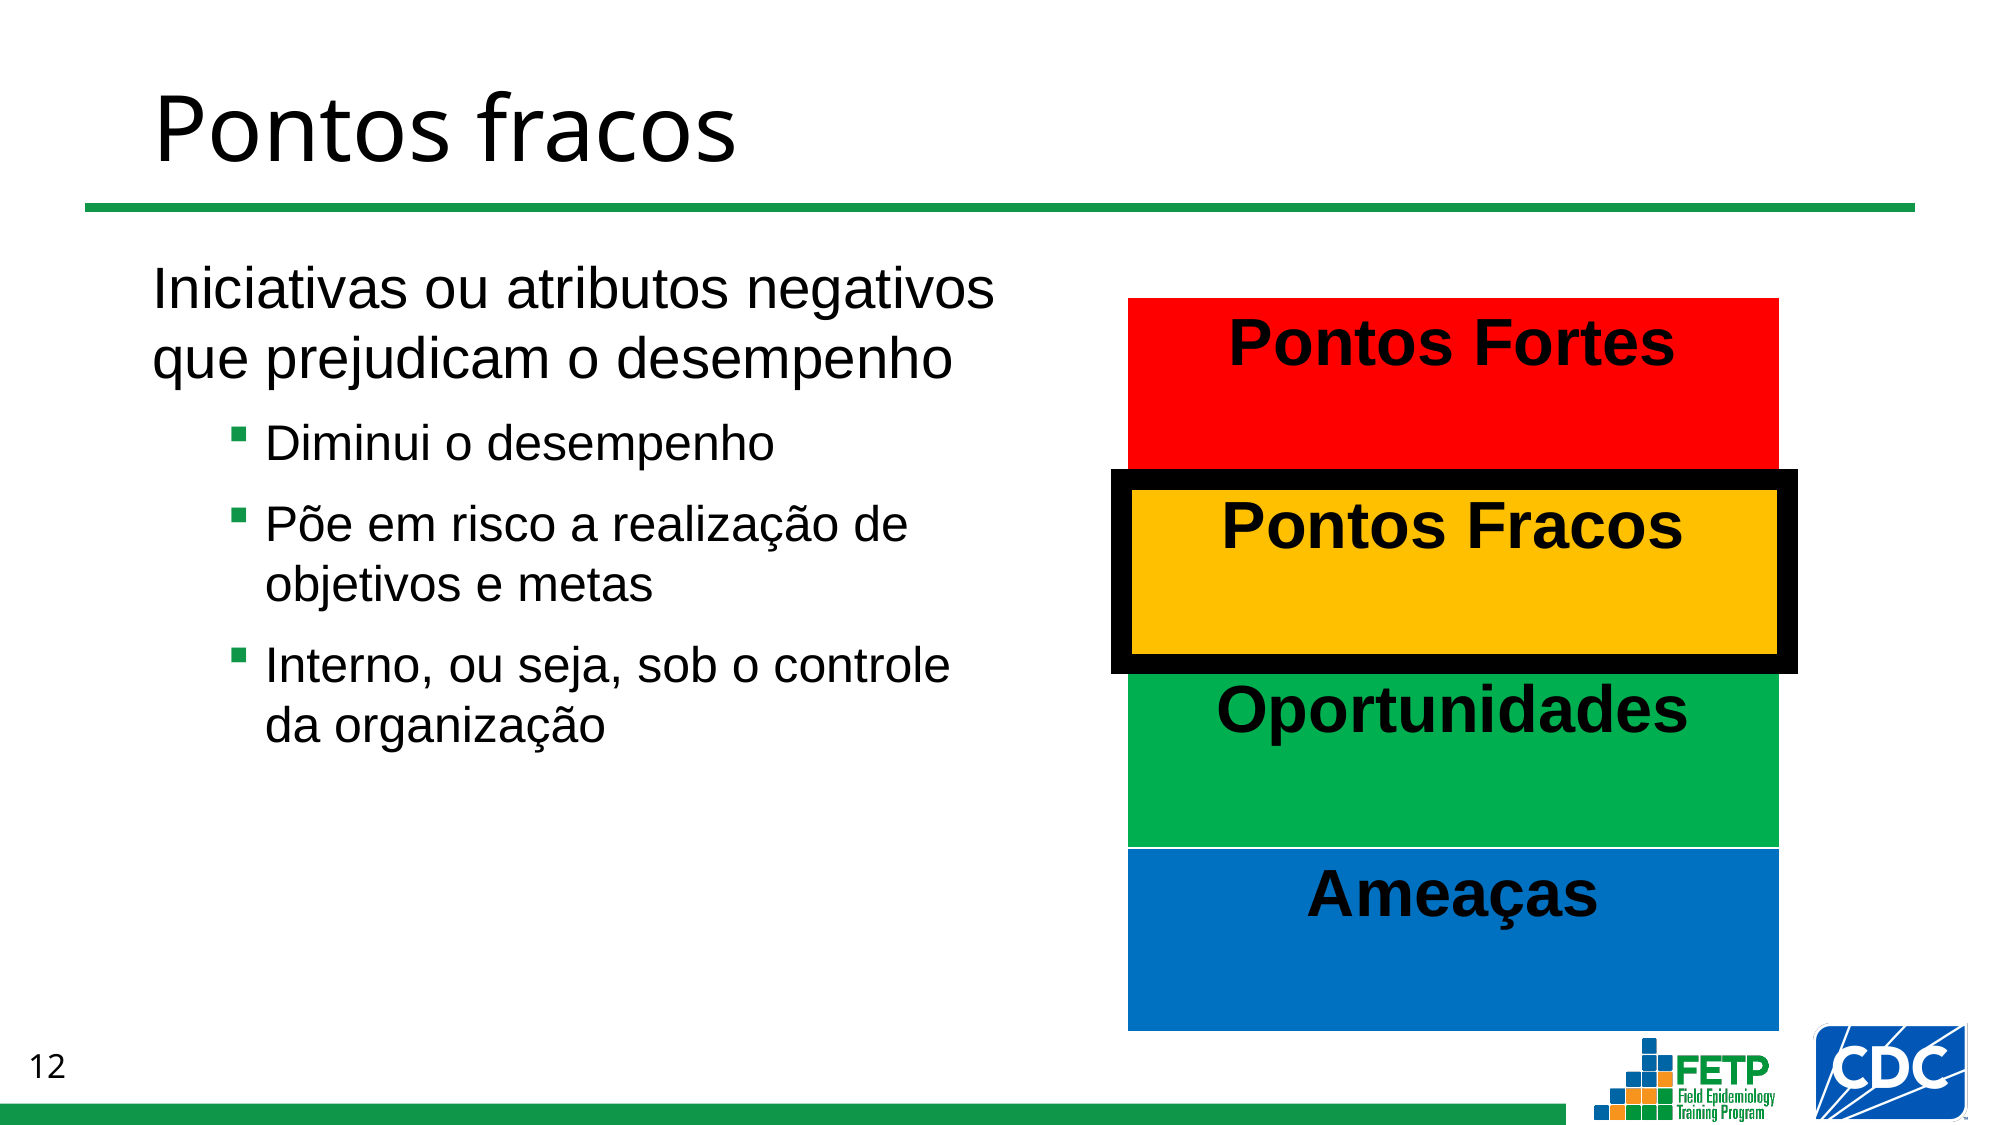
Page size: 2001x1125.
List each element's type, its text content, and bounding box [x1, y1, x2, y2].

list Iniciativas ou atributos negativos que prejudicam o desempenho Diminui o desempenho Põe em risco a realização de objetivos e metas Interno, ou seja, sob o controle da organização [137, 242, 1050, 1004]
title Pontos fracos [137, 75, 1863, 207]
picture [1813, 1023, 1968, 1122]
table_header Pontos Fortes [1128, 298, 1779, 478]
table_cell Oportunidades [1128, 665, 1779, 847]
picture [1594, 1038, 1775, 1122]
table_cell Ameaças [1128, 849, 1779, 1031]
text_box [1120, 478, 1788, 665]
